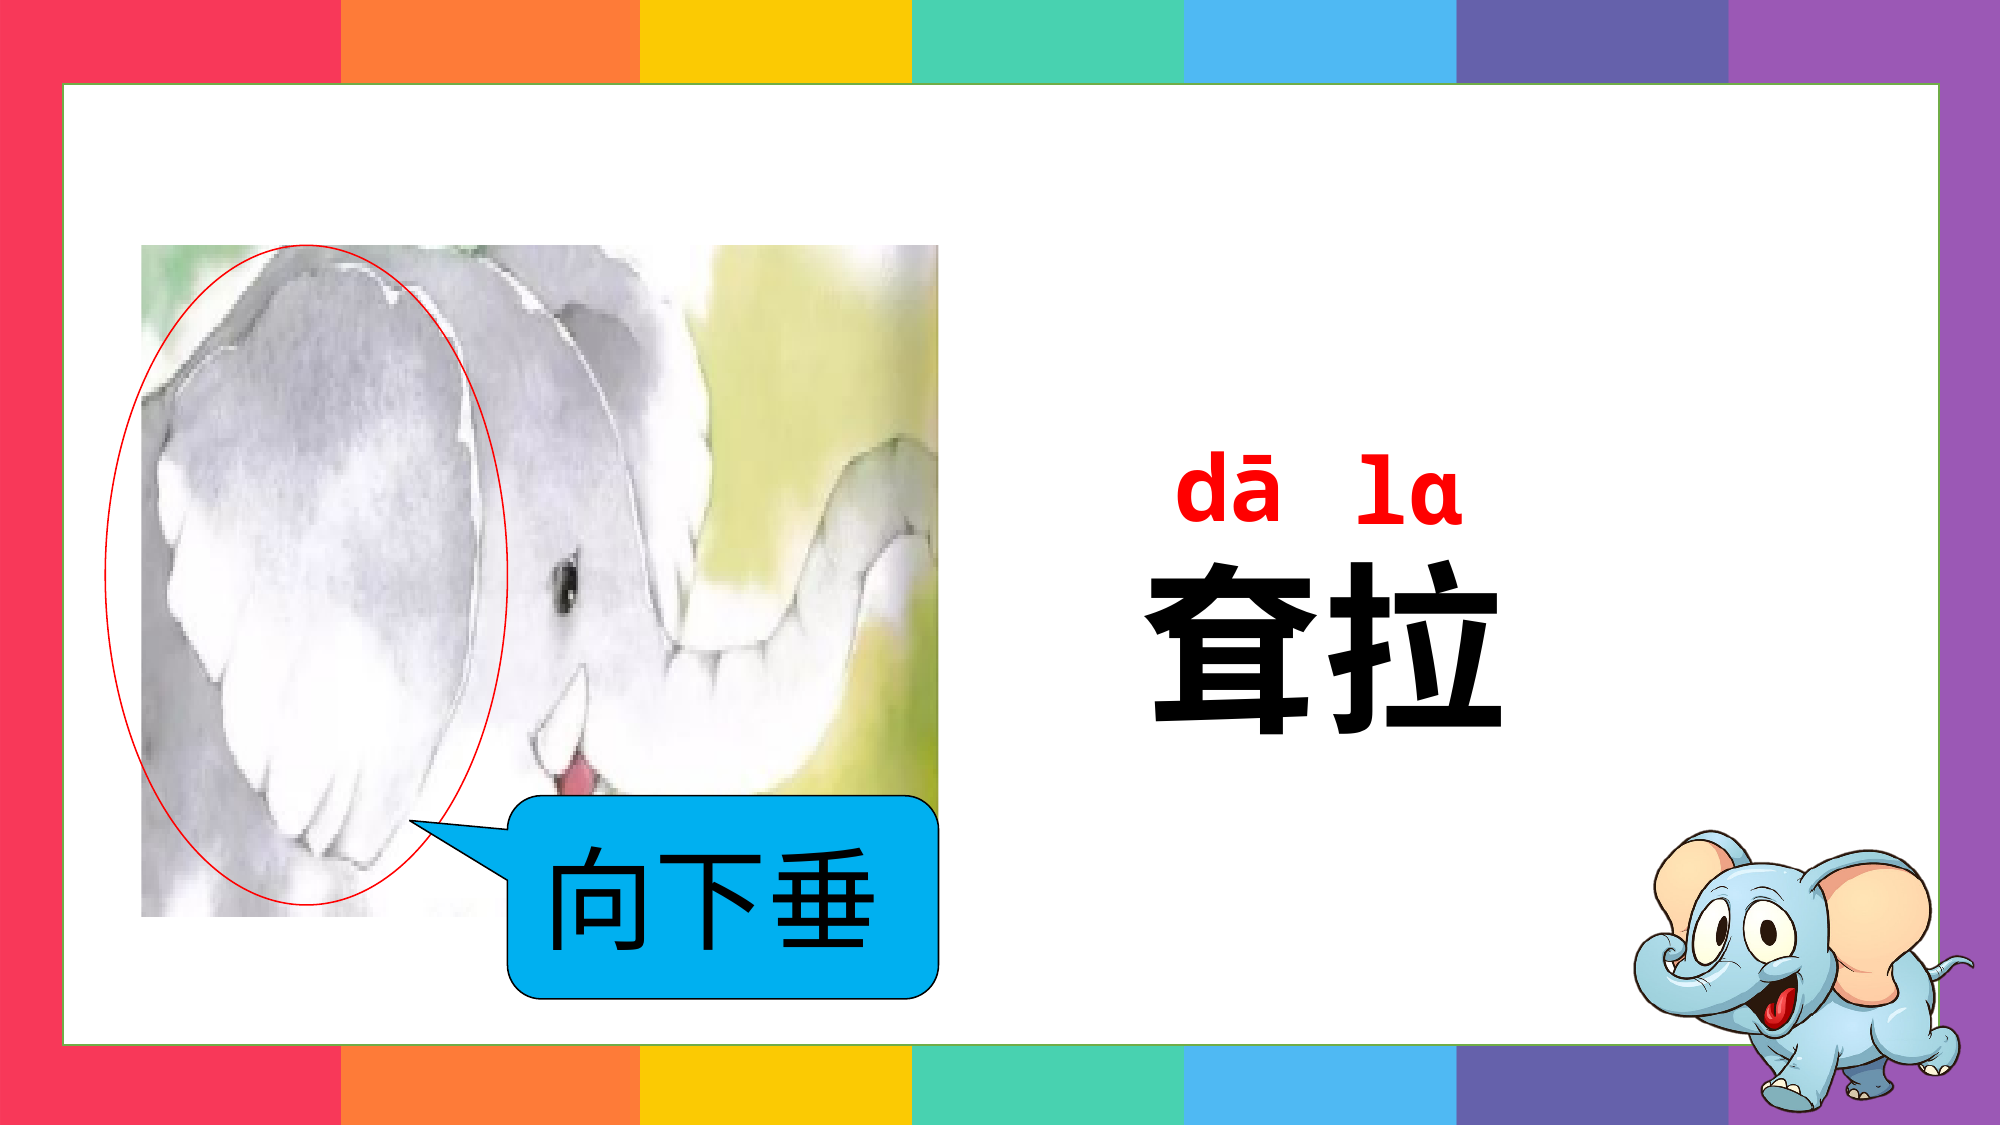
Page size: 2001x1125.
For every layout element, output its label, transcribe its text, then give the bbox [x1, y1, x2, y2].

text_box [507, 917, 939, 999]
text_box dā [1159, 422, 1418, 548]
text_box 耷拉 [1124, 528, 1629, 763]
text_box 向下垂 [527, 917, 895, 972]
text_box lɑ [1338, 425, 1479, 550]
picture [0, 0, 2001, 1125]
text_box [105, 387, 141, 763]
